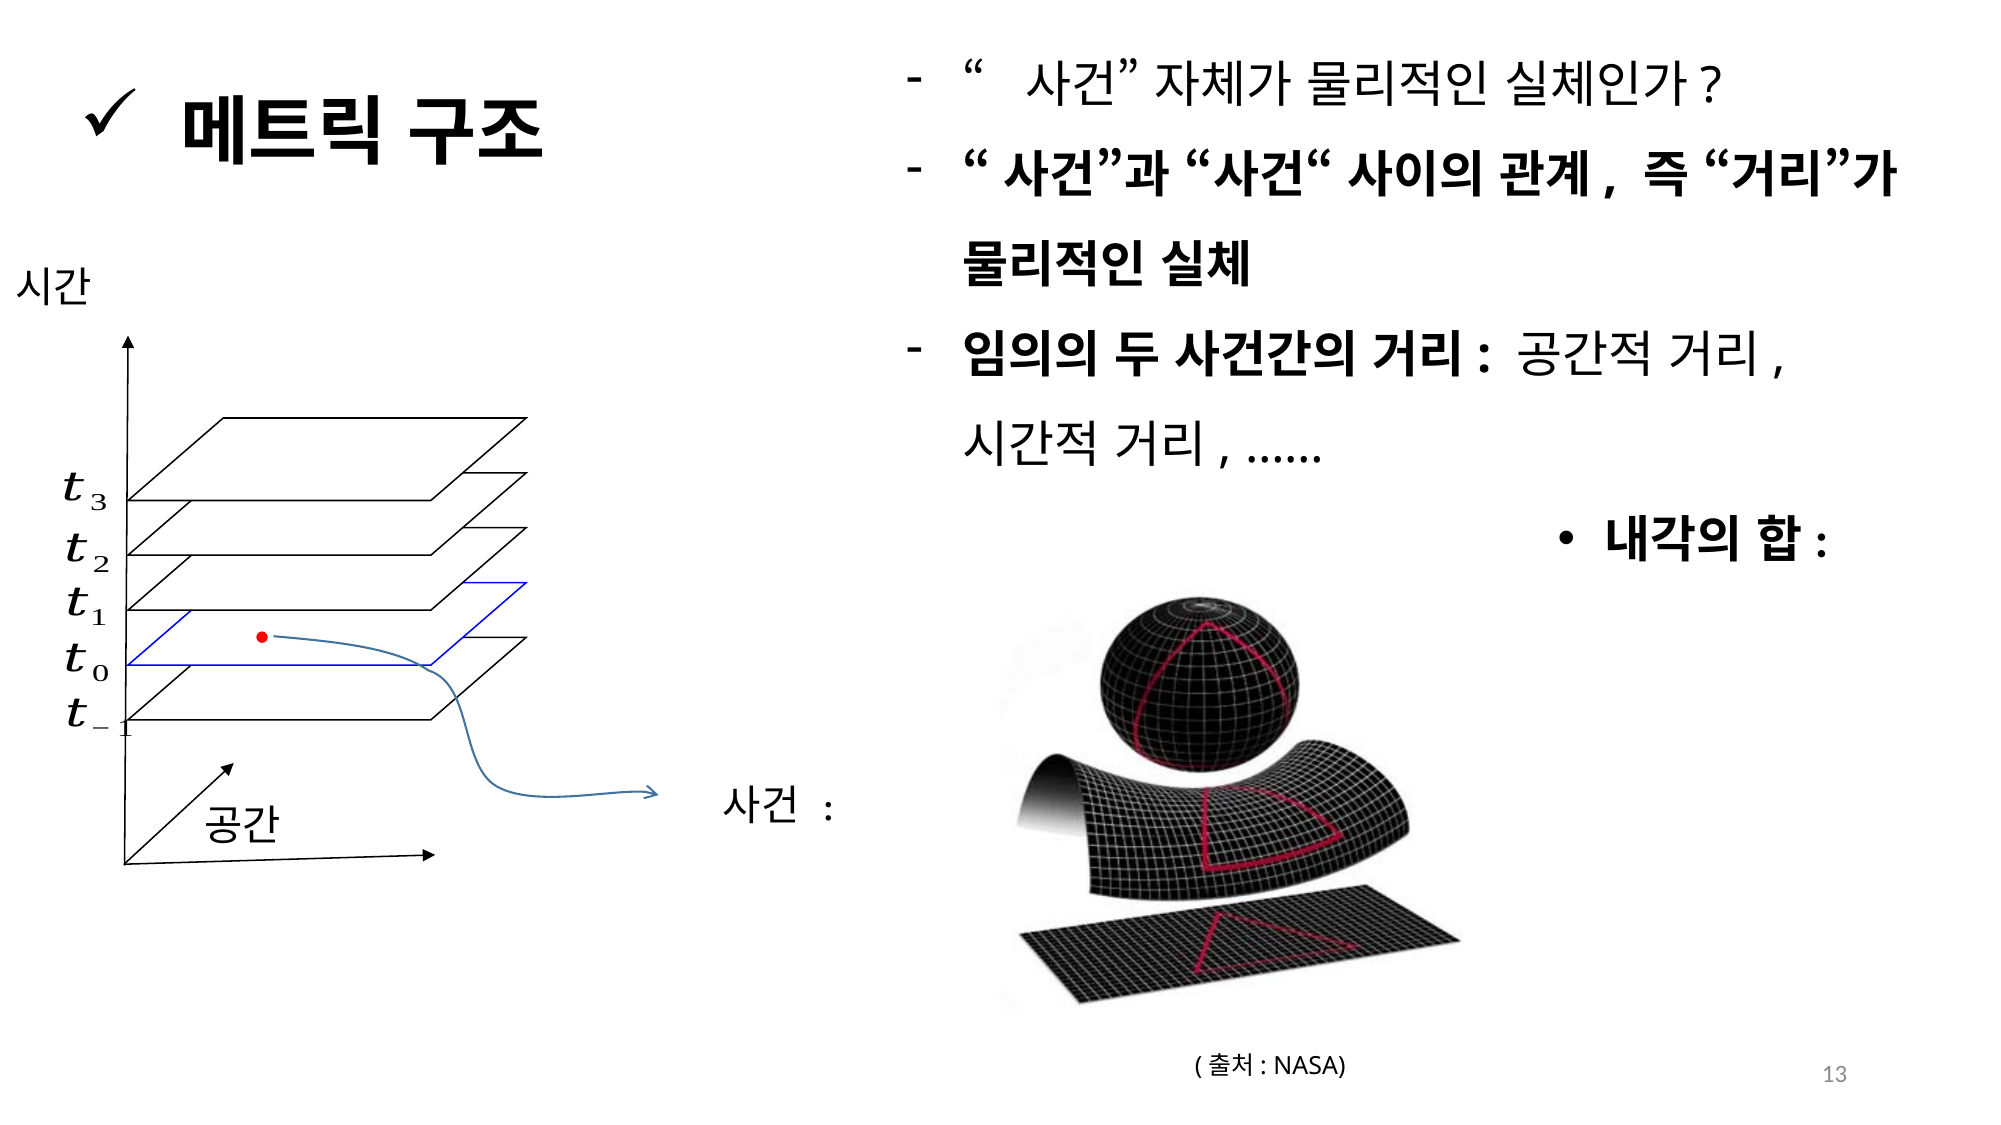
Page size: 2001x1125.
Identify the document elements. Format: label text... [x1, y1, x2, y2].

text_box “사건” 자체가 물리적인 실체인가? “사건”과 “사건“ 사이의 관계, 즉 “거리”가 물리적인 실체 임의의 두 사건간의 거리: 공간적 거리, 시간적 거리, …… [891, 15, 1936, 503]
text_box [124, 763, 234, 864]
text_box [127, 527, 527, 611]
text_box [127, 417, 527, 501]
text_box [273, 635, 659, 800]
text_box [127, 472, 527, 556]
text_box [127, 666, 445, 720]
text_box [999, 587, 1469, 1073]
slide_number 13 [1412, 1042, 1863, 1103]
list 메트릭 구조 [64, 12, 956, 183]
text_box [127, 582, 527, 666]
text_box [256, 631, 268, 643]
text_box [123, 849, 436, 865]
text_box [121, 336, 135, 720]
text_box [426, 637, 527, 697]
